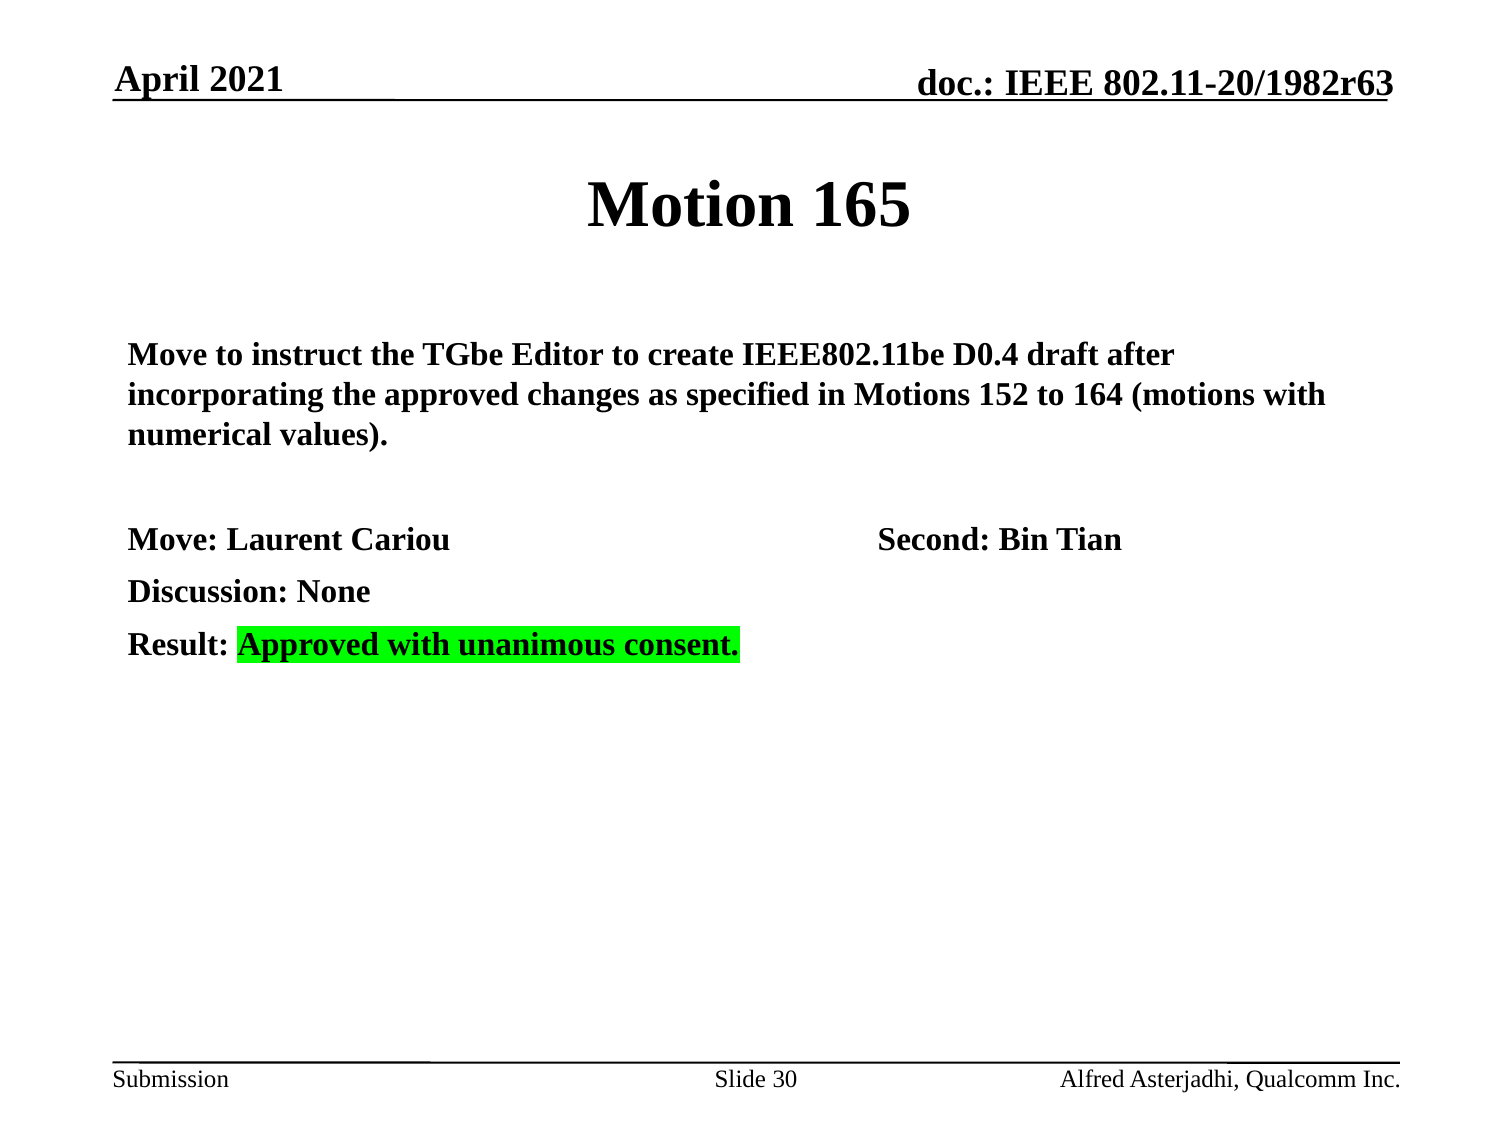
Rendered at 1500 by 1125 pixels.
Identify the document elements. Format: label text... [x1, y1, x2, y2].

footer Alfred Asterjadhi, Qualcomm Inc. [878, 1061, 1402, 1093]
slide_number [114, 54, 423, 100]
slide_number Slide 30 [712, 1061, 800, 1123]
list Move to instruct the TGbe Editor to create IEEE802.11be D0.4 draft after incorporating the approved changes as specified in Motions 152 to 164 (motions with numerical values). Move: Laurent Cariou Second: Bin Tian Discussion: None Result: Approved with unanimous consent. [112, 324, 1388, 1000]
title Motion 165 [112, 112, 1388, 288]
